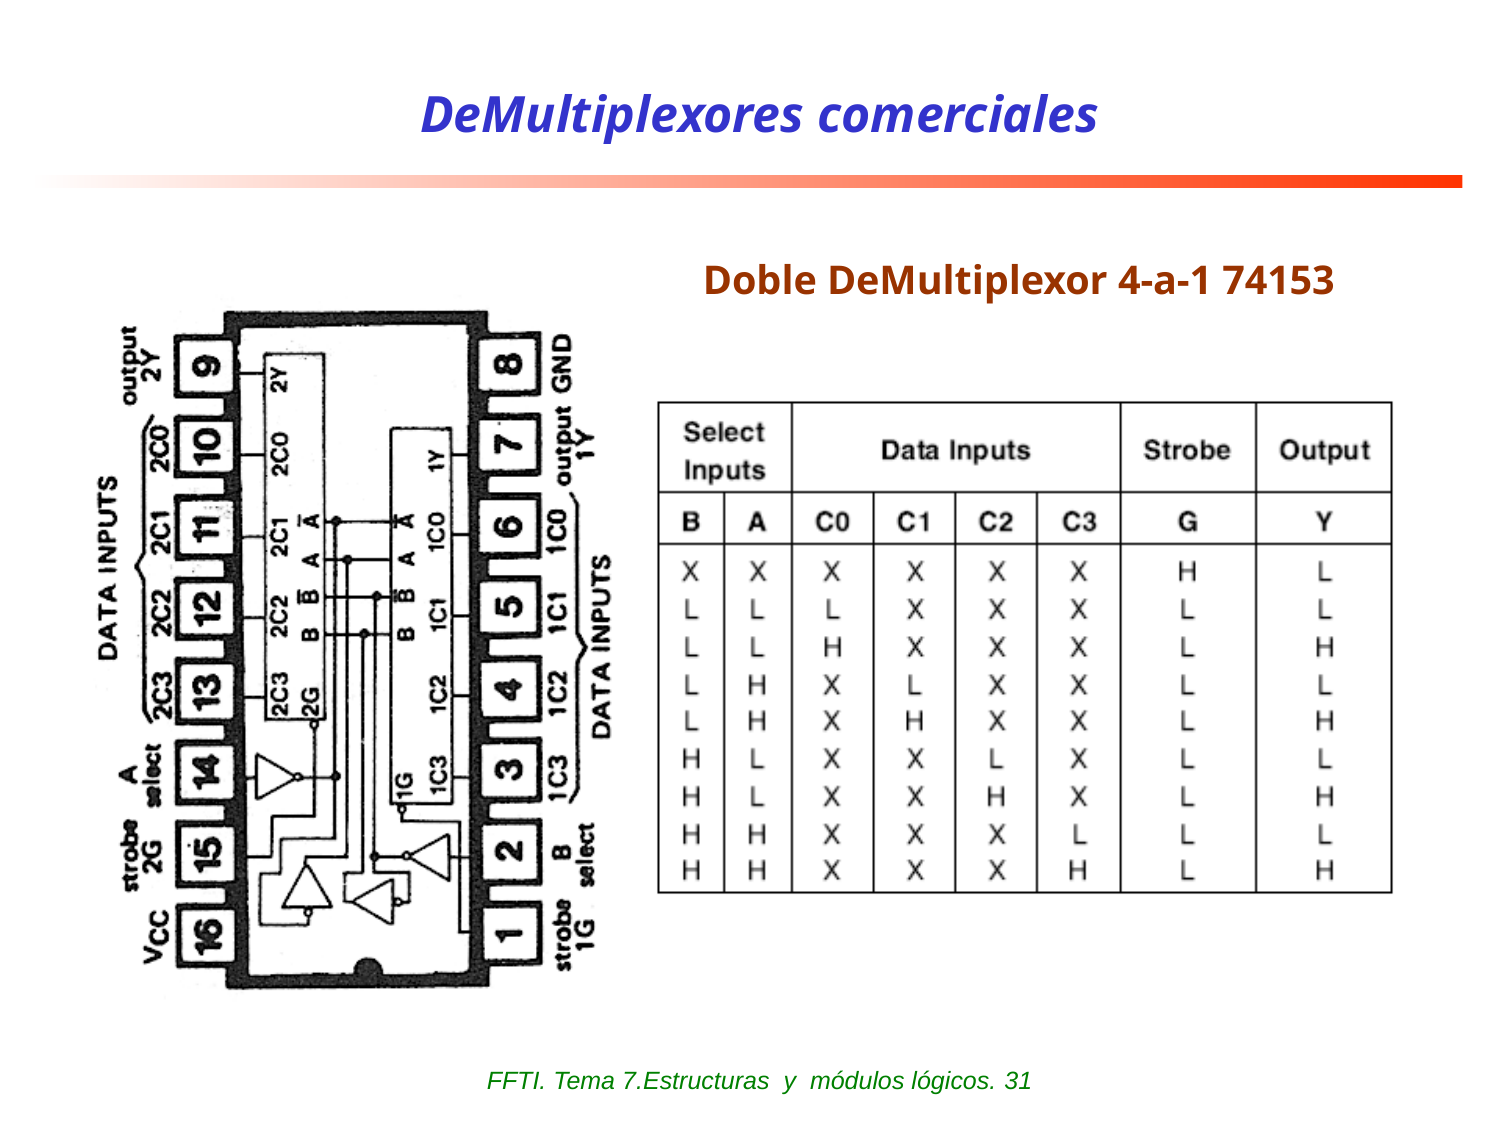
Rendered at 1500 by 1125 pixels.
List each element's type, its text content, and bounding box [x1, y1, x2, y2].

picture [68, 272, 632, 1023]
footer FFTI. Tema 7.Estructuras y módulos lógicos. 31 [68, 1056, 1451, 1103]
title DeMultiplexores comerciales [68, 49, 1451, 176]
text_box Doble DeMultiplexor 4-a-1 74153 [631, 248, 1407, 311]
picture [648, 390, 1408, 908]
